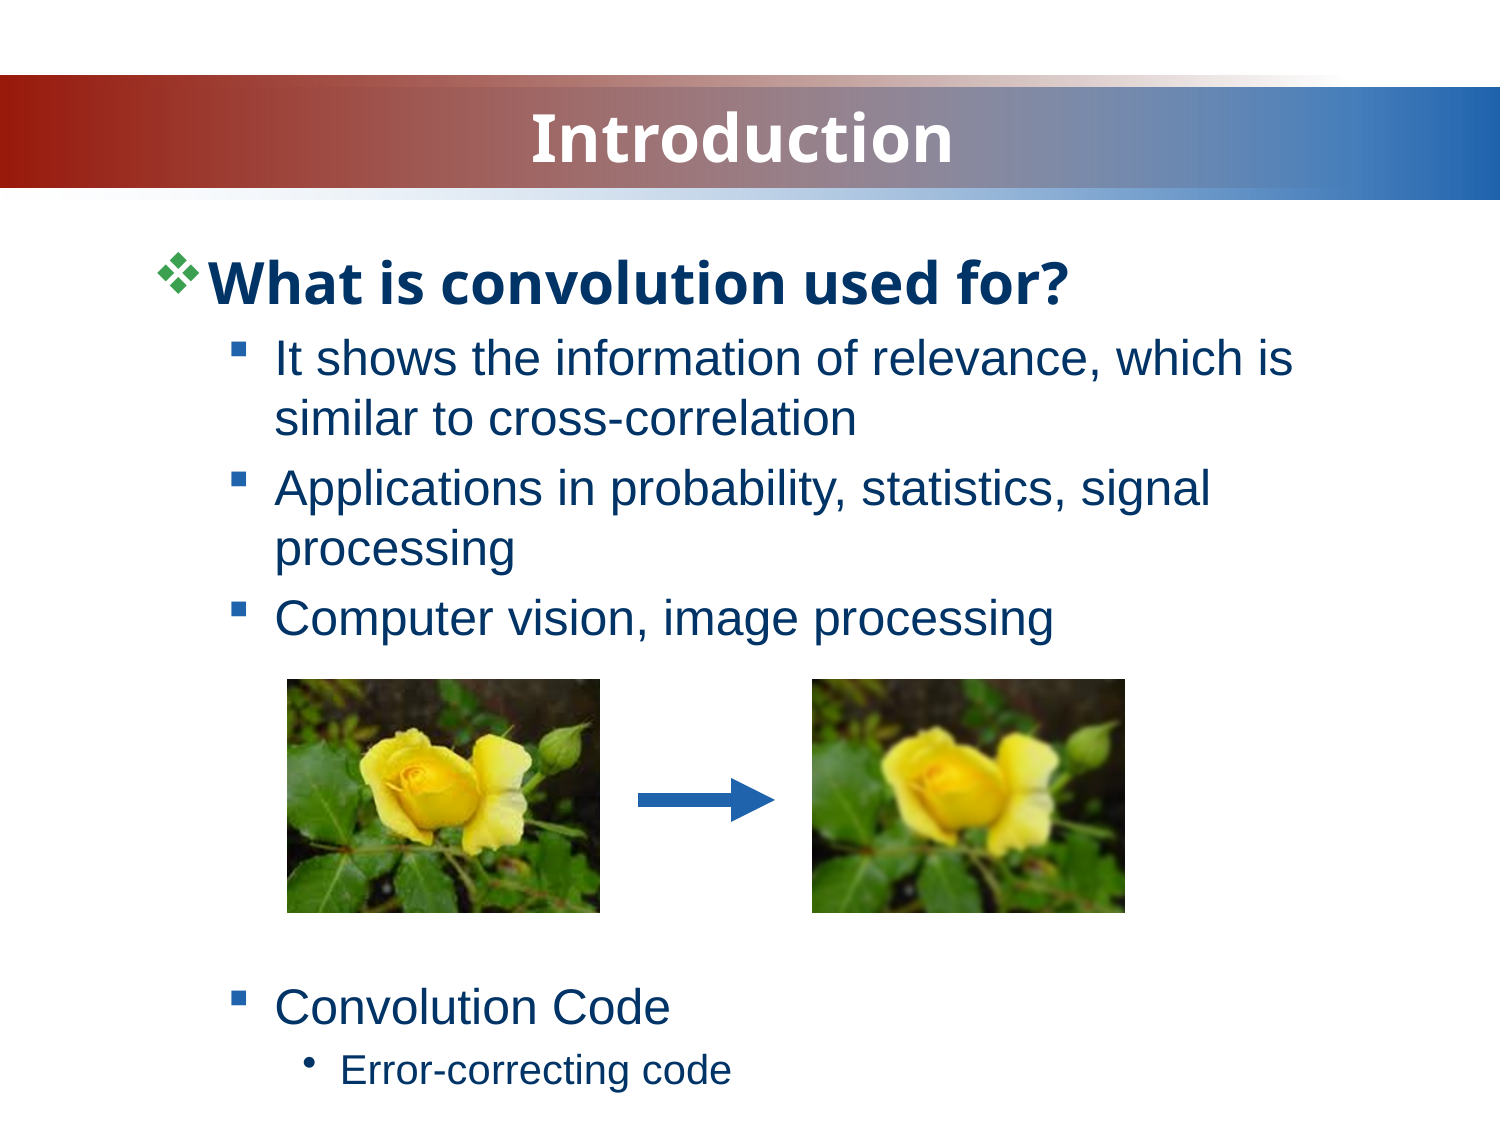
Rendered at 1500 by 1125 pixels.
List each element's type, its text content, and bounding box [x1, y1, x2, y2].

picture [287, 679, 600, 913]
picture [812, 679, 1125, 913]
list What is convolution used for? It shows the information of relevance, which is similar to cross-correlation Applications in probability, statistics, signal processing Computer vision, image processing Convolution Code Error-correcting code [137, 252, 1386, 1108]
title Introduction [137, 89, 1350, 183]
